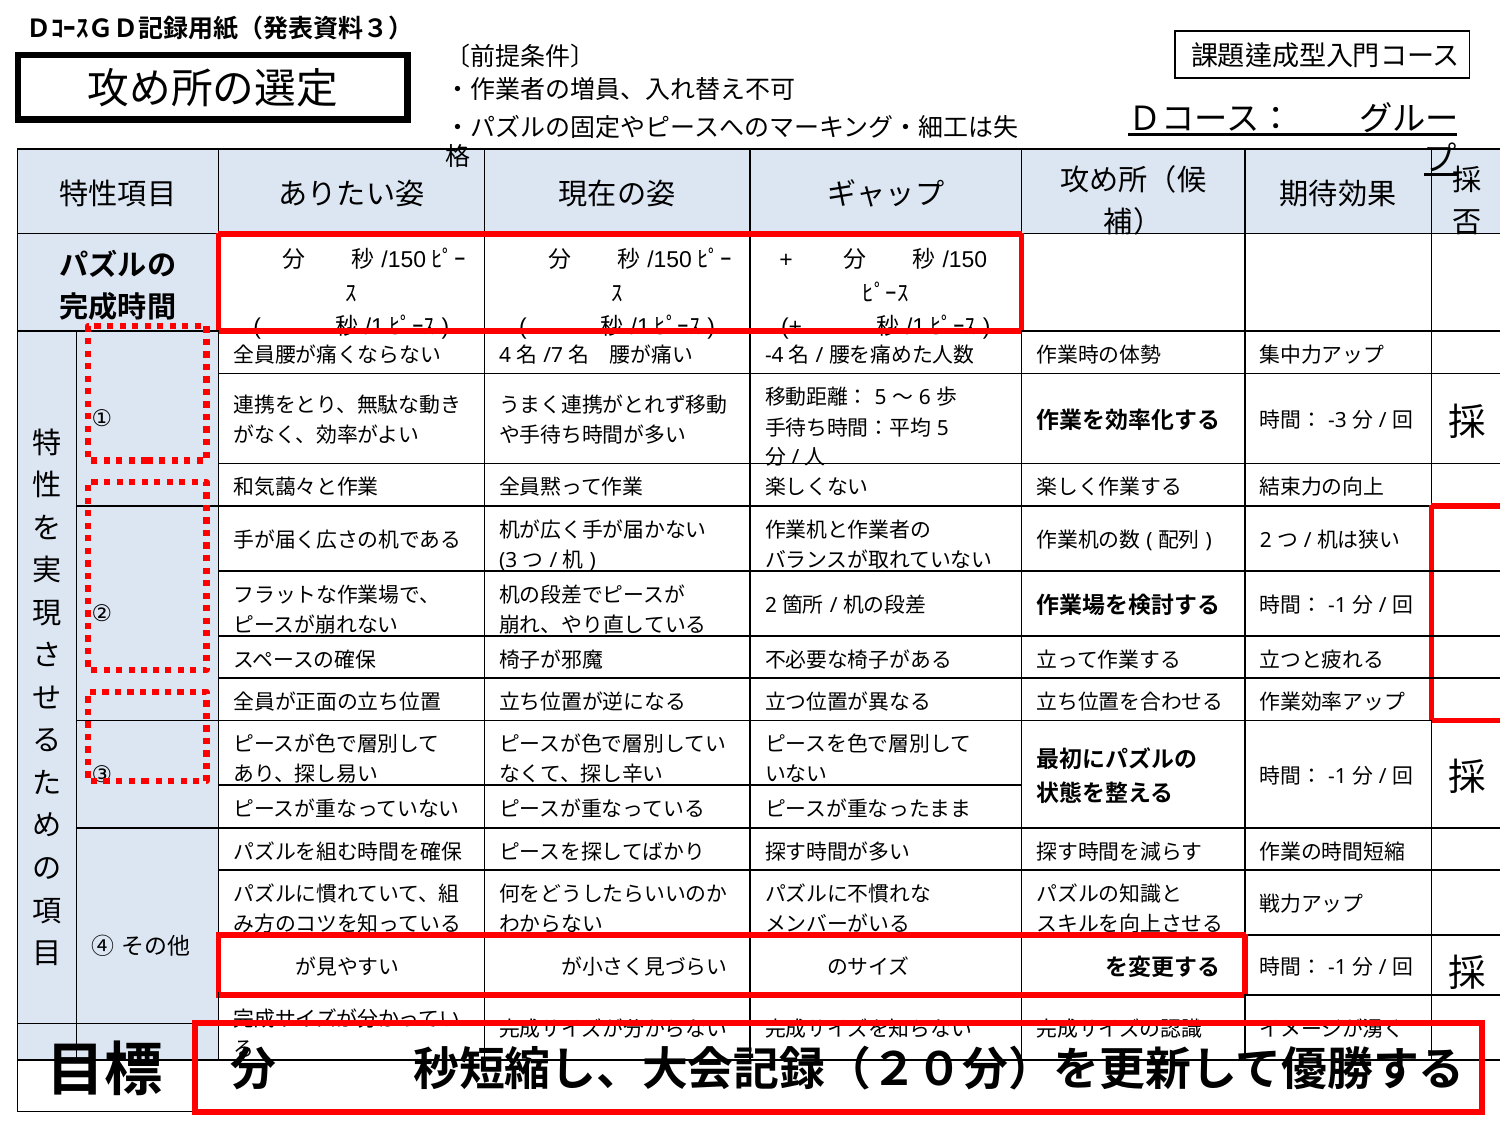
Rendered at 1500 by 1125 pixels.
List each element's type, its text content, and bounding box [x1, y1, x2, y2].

table_cell 全員黙って作業 [485, 464, 749, 505]
table_cell 完成サイズが分かっている [219, 998, 484, 1023]
text_box ＤｺｰｽＧＤ記録用紙（発表資料３） [11, 4, 437, 50]
table_cell ピースが重なっている [485, 786, 749, 827]
table_cell ピースが重なっていない [219, 786, 484, 827]
table_cell [1432, 234, 1500, 330]
table_cell ④その他 [77, 829, 218, 1023]
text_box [430, 32, 1058, 150]
table_cell 分 秒/150ﾋﾟｰｽ ( 秒/1ﾋﾟｰｽ) [485, 237, 749, 328]
table_cell 作業時の体勢 [1022, 332, 1244, 373]
table_cell ピースを探してばかり [485, 829, 749, 869]
table_cell 採 [1432, 723, 1500, 827]
table_cell 和気藹々と作業 [219, 464, 484, 505]
text_box 課題達成型入門コース [1175, 30, 1470, 79]
table_cell [1434, 572, 1500, 635]
table_cell フラットな作業場で、 ピースが崩れない [219, 572, 484, 635]
table_cell [1246, 234, 1431, 330]
table_cell 手が届く広さの机である [219, 507, 484, 570]
table_cell ピースが色で層別していなくて、探し辛い [485, 721, 749, 784]
table_cell 机の段差でピースが 崩れ、やり直している [485, 572, 749, 635]
table_cell 連携をとり、無駄な動きがなく、効率がよい [219, 374, 484, 463]
table_header ギャップ [751, 159, 1021, 231]
text_box [88, 482, 207, 671]
table_cell 作業の時間短縮 [1246, 829, 1431, 869]
table_cell ピースが色で層別して あり、探し易い [219, 721, 484, 784]
table_cell 楽しくない [751, 464, 1021, 505]
table_cell パズルに不慣れな メンバーがいる [751, 871, 1021, 932]
table_cell 最初にパズルの 状態を整える [1022, 721, 1244, 827]
table_cell [1024, 234, 1244, 330]
table_cell 作業机の数(配列) [1022, 507, 1244, 570]
table_cell [1432, 332, 1500, 373]
table_header 期待効果 [1246, 185, 1431, 233]
table_cell 作業机と作業者の バランスが取れていない [751, 507, 1021, 570]
table_cell のサイズ [751, 938, 1021, 992]
table_cell + 分 秒/150ﾋﾟｰｽ (+ 秒/1ﾋﾟｰｽ) [751, 237, 1019, 328]
table_cell ピースを色で層別して いない [751, 721, 1021, 784]
table_cell パズルの知識と スキルを向上させる [1022, 871, 1244, 932]
table_cell 楽しく作業する [1022, 464, 1244, 505]
table_cell ① [77, 332, 218, 505]
table_cell 作業を効率化する [1022, 374, 1244, 463]
table_cell [1434, 637, 1500, 677]
text_box 攻め所の選定 [17, 54, 408, 120]
table_cell 机が広く手が届かない (3つ/机) [485, 507, 749, 570]
table_cell 全員腰が痛くならない [219, 334, 484, 373]
table_cell ② [77, 507, 218, 720]
table_cell が見やすい [221, 938, 484, 992]
text_box 分 秒短縮し、大会記録（２０分）を更新して優勝する [1483, 1031, 1500, 1103]
table_cell 作業効率アップ [1246, 679, 1429, 720]
table_header 現在の姿 [485, 159, 749, 231]
table_cell 完成サイズの認識 [1022, 998, 1244, 1023]
table_cell 全員が正面の立ち位置 [219, 679, 484, 720]
table_cell 時間：-1分/回 [1248, 936, 1431, 994]
table_cell 作業場を検討する [1022, 572, 1244, 635]
table_cell パズルを組む時間を確保 [219, 829, 484, 869]
table_cell [1432, 464, 1500, 503]
table_cell 不必要な椅子がある [751, 637, 1021, 677]
table_cell [1432, 829, 1500, 869]
table_header ありたい姿 [219, 150, 484, 231]
table_cell -4名/腰を痛めた人数 [751, 334, 1021, 373]
table_cell スペースの確保 [219, 637, 484, 677]
table_cell 立つと疲れる [1246, 637, 1429, 677]
table_cell 完成サイズを知らない [751, 998, 1021, 1023]
text_box [88, 325, 207, 461]
table_cell [1434, 509, 1500, 570]
table_cell 集中力アップ [1246, 332, 1431, 373]
table_cell 時間：-3分/回 [1246, 374, 1431, 463]
table_cell 採 [1432, 374, 1500, 463]
table_cell 戦力アップ [1246, 871, 1431, 934]
table_cell [1432, 996, 1500, 1031]
table_cell 採 [1432, 936, 1500, 994]
table_header 攻め所（候補） [1022, 150, 1244, 233]
table_cell を変更する [1022, 938, 1242, 992]
table_header 採否 [1432, 150, 1500, 233]
table_cell 時間：-1分/回 [1246, 721, 1431, 827]
table_cell が小さく見づらい [485, 938, 749, 992]
table_cell 4名/7名 腰が痛い [485, 334, 749, 373]
table_cell [1432, 871, 1500, 934]
table_cell 2つ/机は狭い [1246, 507, 1429, 570]
table_cell うまく連携がとれず移動や手待ち時間が多い [485, 374, 749, 463]
table_cell 探す時間が多い [751, 829, 1021, 869]
table_cell 探す時間を減らす [1022, 829, 1244, 869]
table_cell 椅子が邪魔 [485, 637, 749, 677]
table_cell イメージが湧く [1246, 996, 1431, 1023]
table_cell ピースが重なったまま [751, 786, 1021, 827]
table_cell 完成サイズが分からない [485, 998, 749, 1023]
table_cell パズルに慣れていて、組み方のコツを知っている [219, 871, 484, 932]
table_cell [1434, 679, 1500, 718]
table_cell 特性を実現させるための項目 [18, 332, 76, 1022]
text_box [88, 691, 207, 782]
table_cell 何をどうしたらいいのかわからない [485, 871, 749, 932]
table_cell 2箇所/机の段差 [751, 572, 1021, 635]
table_cell パズルの 完成時間 [18, 234, 216, 330]
table_cell 立ち位置を合わせる [1022, 679, 1244, 720]
text_box [197, 1023, 1483, 1112]
table_cell 時間：-1分/回 [1246, 572, 1429, 635]
table_header 特性項目 [18, 150, 218, 233]
text_box Ｄコース： グループ [1092, 90, 1472, 185]
table_cell 移動距離：5～6歩 手待ち時間：平均5分/人 [751, 374, 1021, 463]
table_cell 立って作業する [1022, 637, 1244, 677]
table_cell 分 秒/150ﾋﾟｰｽ ( 秒/1ﾋﾟｰｽ) [221, 237, 484, 328]
table_cell ③ [77, 721, 218, 827]
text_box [17, 1022, 196, 1112]
table_cell 立ち位置が逆になる [485, 679, 749, 720]
table_cell 立つ位置が異なる [751, 679, 1021, 720]
table_cell 結束力の向上 [1246, 464, 1431, 505]
